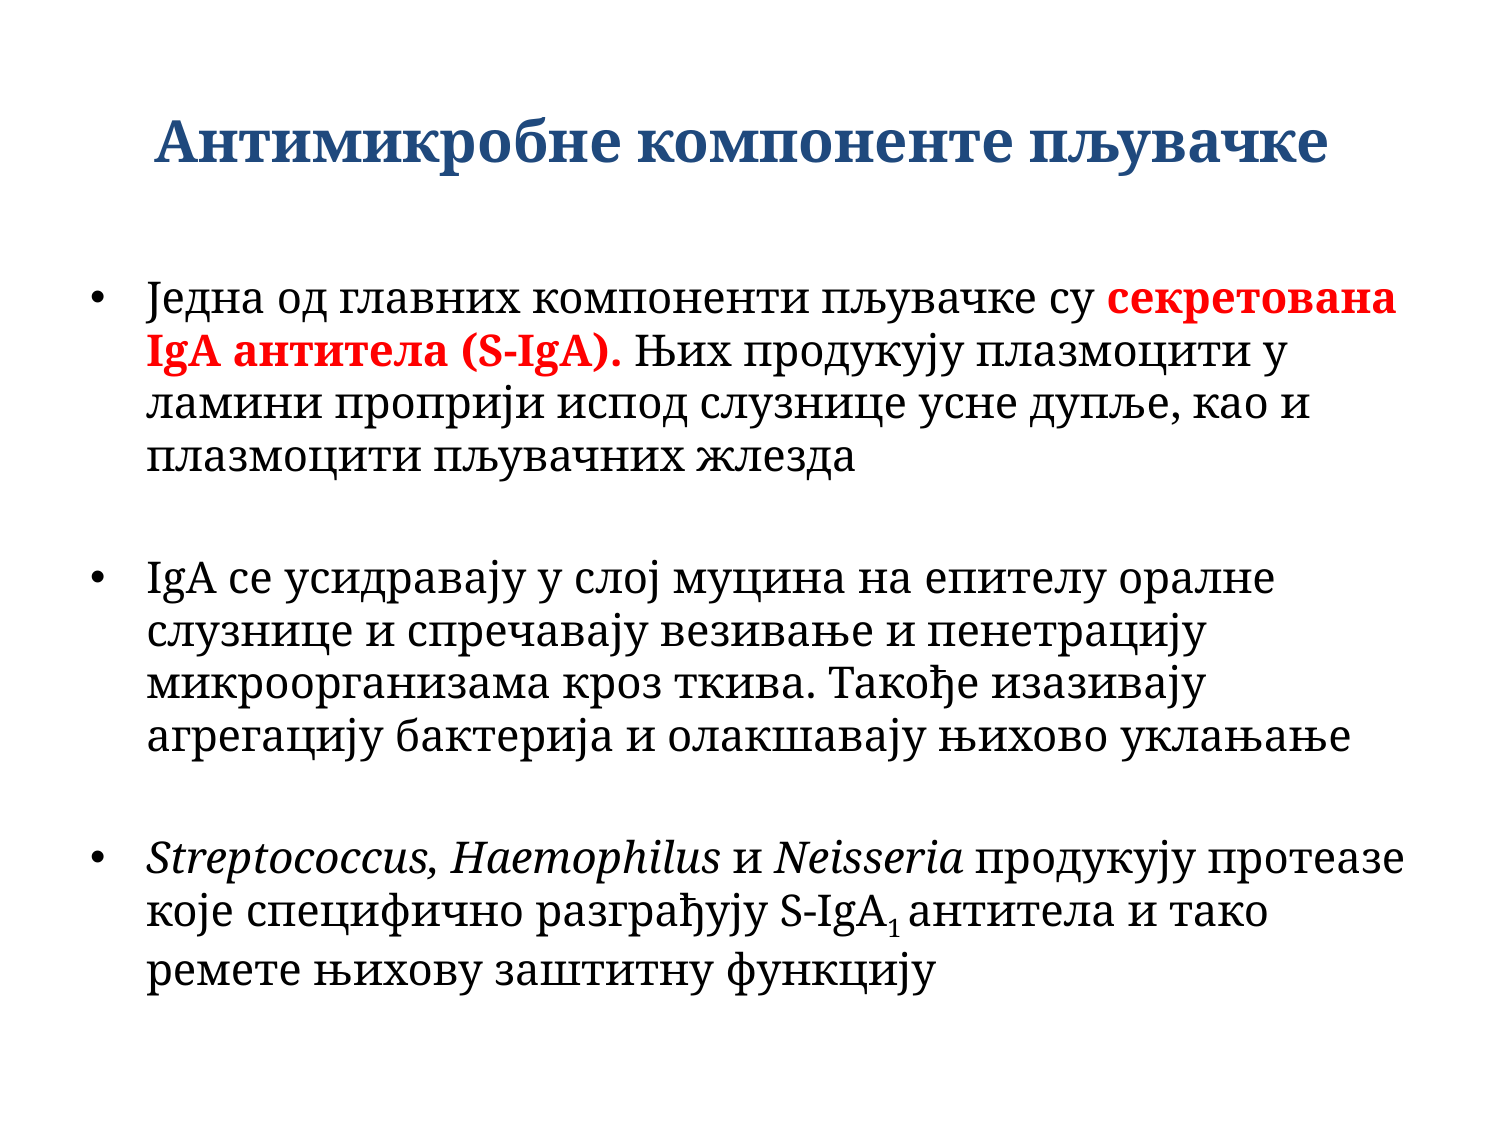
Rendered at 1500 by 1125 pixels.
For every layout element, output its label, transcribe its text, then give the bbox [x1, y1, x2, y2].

list Једна од главних компоненти пљувачке су секретована IgА антитела (S-IgA). Њих продукују плазмоцити у ламини проприји испод слузнице усне дупље, као и плазмоцити пљувачних жлезда IgА се усидравају у слој муцина на епителу оралне слузнице и спречавају везивање и пенетрацију микроорганизама кроз ткива. Такође изазивају агрегацију бактерија и олакшавају њихово уклањање Streptococcus, Haemophilus и Neisseria продукују протеазе које специфично разграђују S-IgA1 антитела и тако ремете њихову заштитну функцију [74, 262, 1426, 1006]
title Антимикробне компоненте пљувачке [74, 44, 1426, 233]
